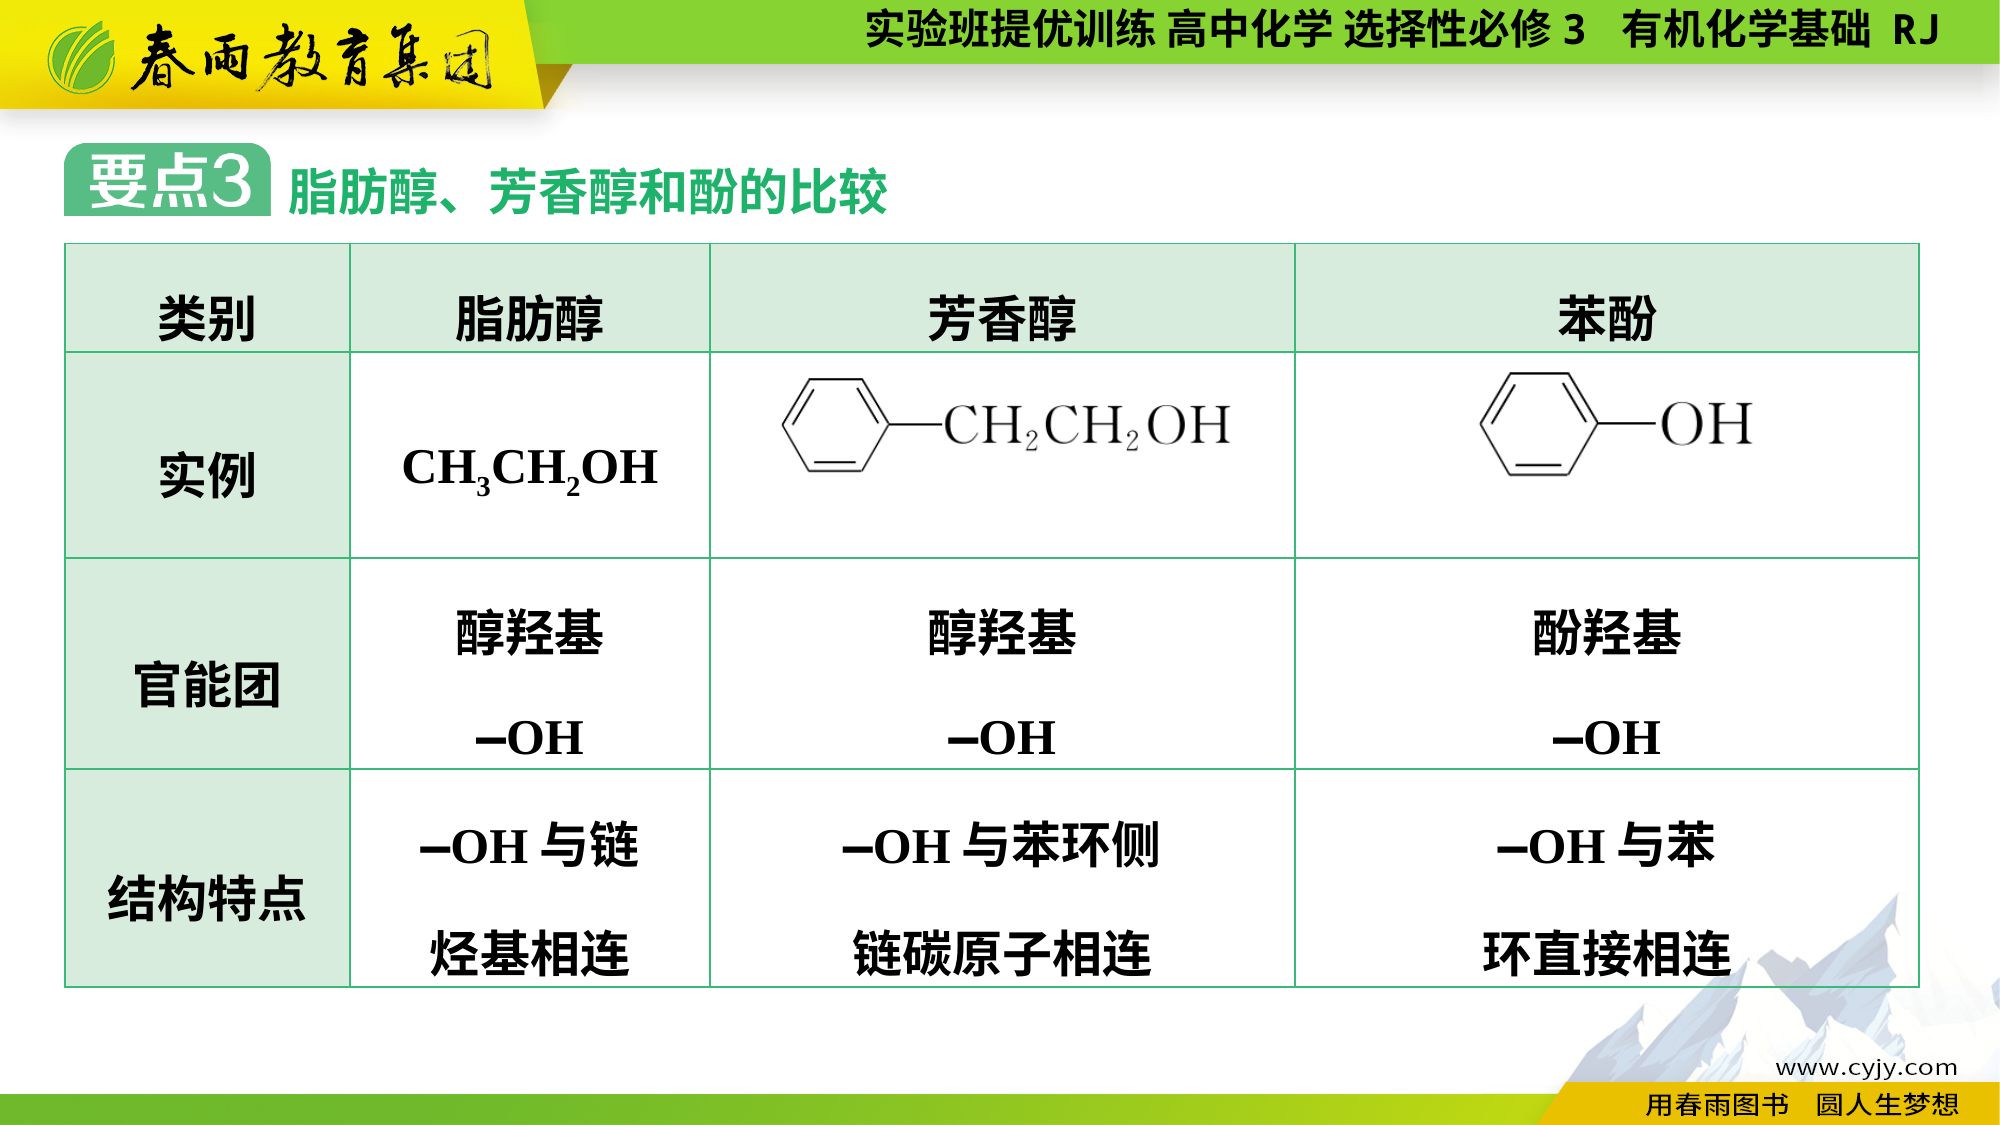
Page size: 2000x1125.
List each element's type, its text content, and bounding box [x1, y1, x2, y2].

table_cell 结构特点 [66, 770, 349, 986]
table_cell 醇羟基 —OH [711, 559, 1294, 768]
list 脂肪醇、芳香醇和酚的比较 [59, 122, 1944, 217]
table_cell —OH与苯 环直接相连 [1296, 770, 1918, 986]
table_cell —OH与链 烃基相连 [351, 770, 709, 986]
table_header 苯酚 [1296, 244, 1918, 351]
table_header 类别 [66, 244, 349, 351]
table_cell —OH与苯环侧 链碳原子相连 [711, 770, 1294, 986]
table_cell [1296, 353, 1918, 557]
table_cell 官能团 [66, 559, 349, 768]
table_cell 实例 [66, 353, 349, 557]
table_header 芳香醇 [711, 244, 1294, 351]
table_cell CH3CH2OH [351, 353, 709, 557]
table_cell 酚羟基 —OH [1296, 559, 1918, 768]
picture [0, 0, 2000, 1125]
table_cell [711, 353, 1294, 557]
table_cell 醇羟基 —OH [351, 559, 709, 768]
table_header 脂肪醇 [351, 244, 709, 351]
